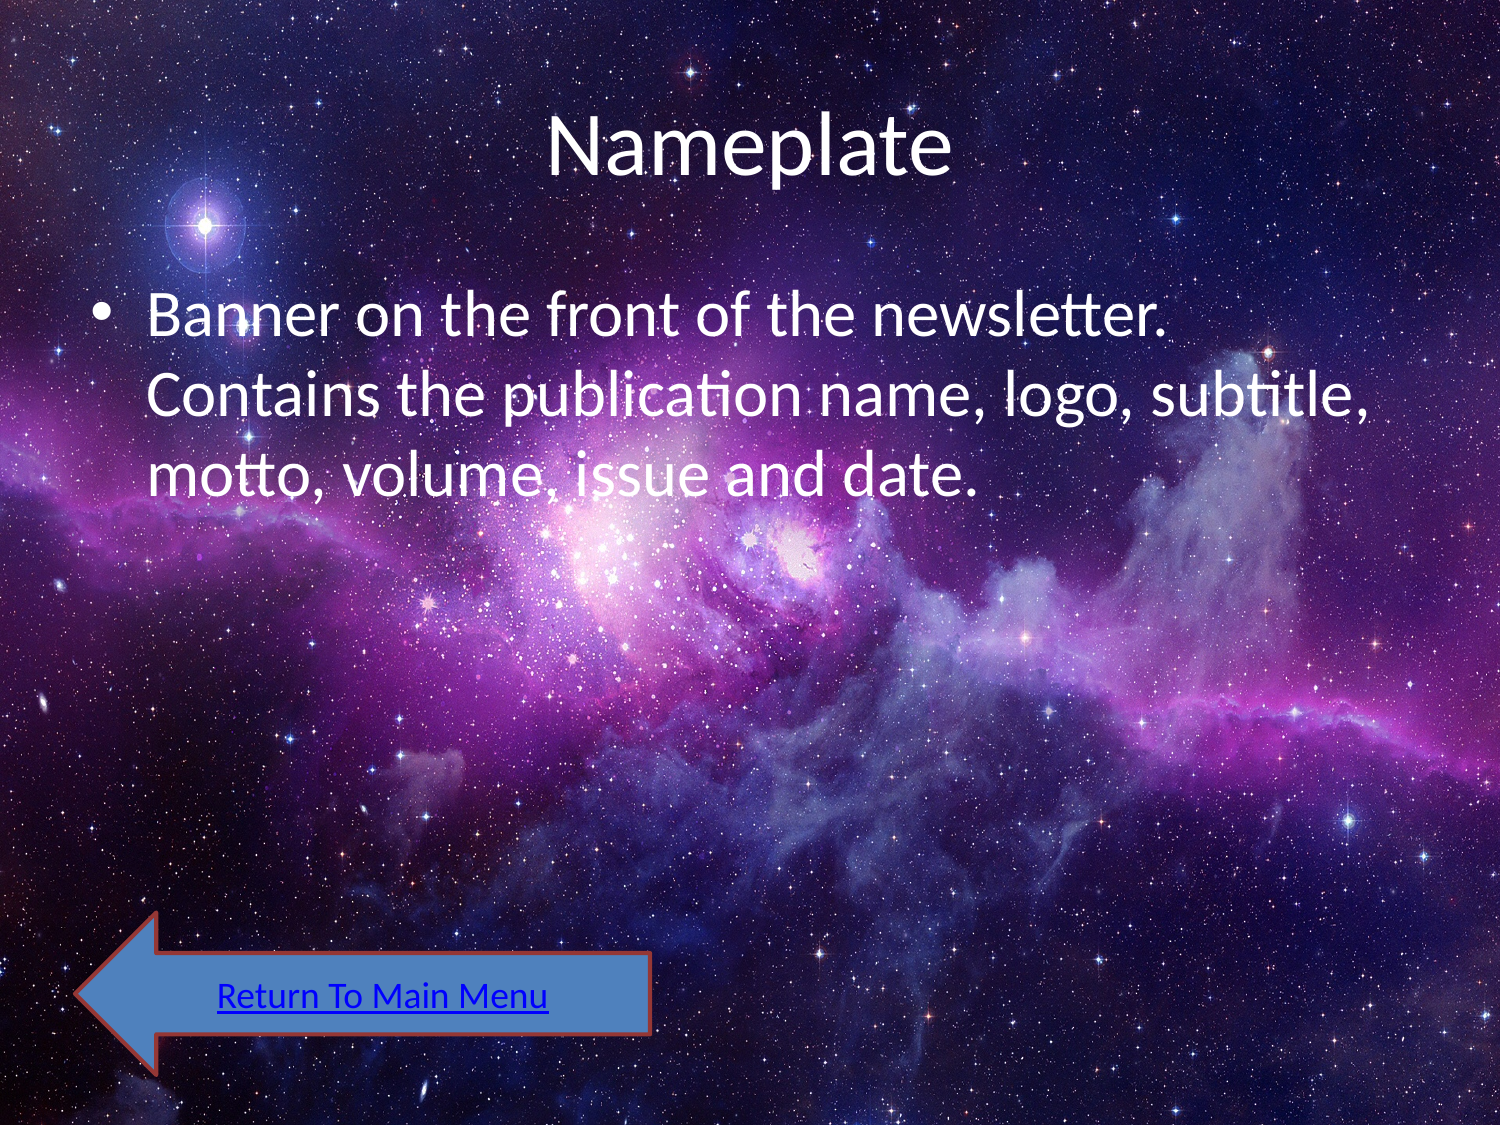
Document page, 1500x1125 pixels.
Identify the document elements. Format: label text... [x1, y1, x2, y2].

text_box Return To Main Menu [72, 910, 653, 1077]
picture [0, 0, 1500, 1125]
list Banner on the front of the newsletter. Contains the publication name, logo, subtitle, motto, volume, issue and date. [75, 262, 1425, 1005]
title Nameplate [75, 45, 1425, 233]
